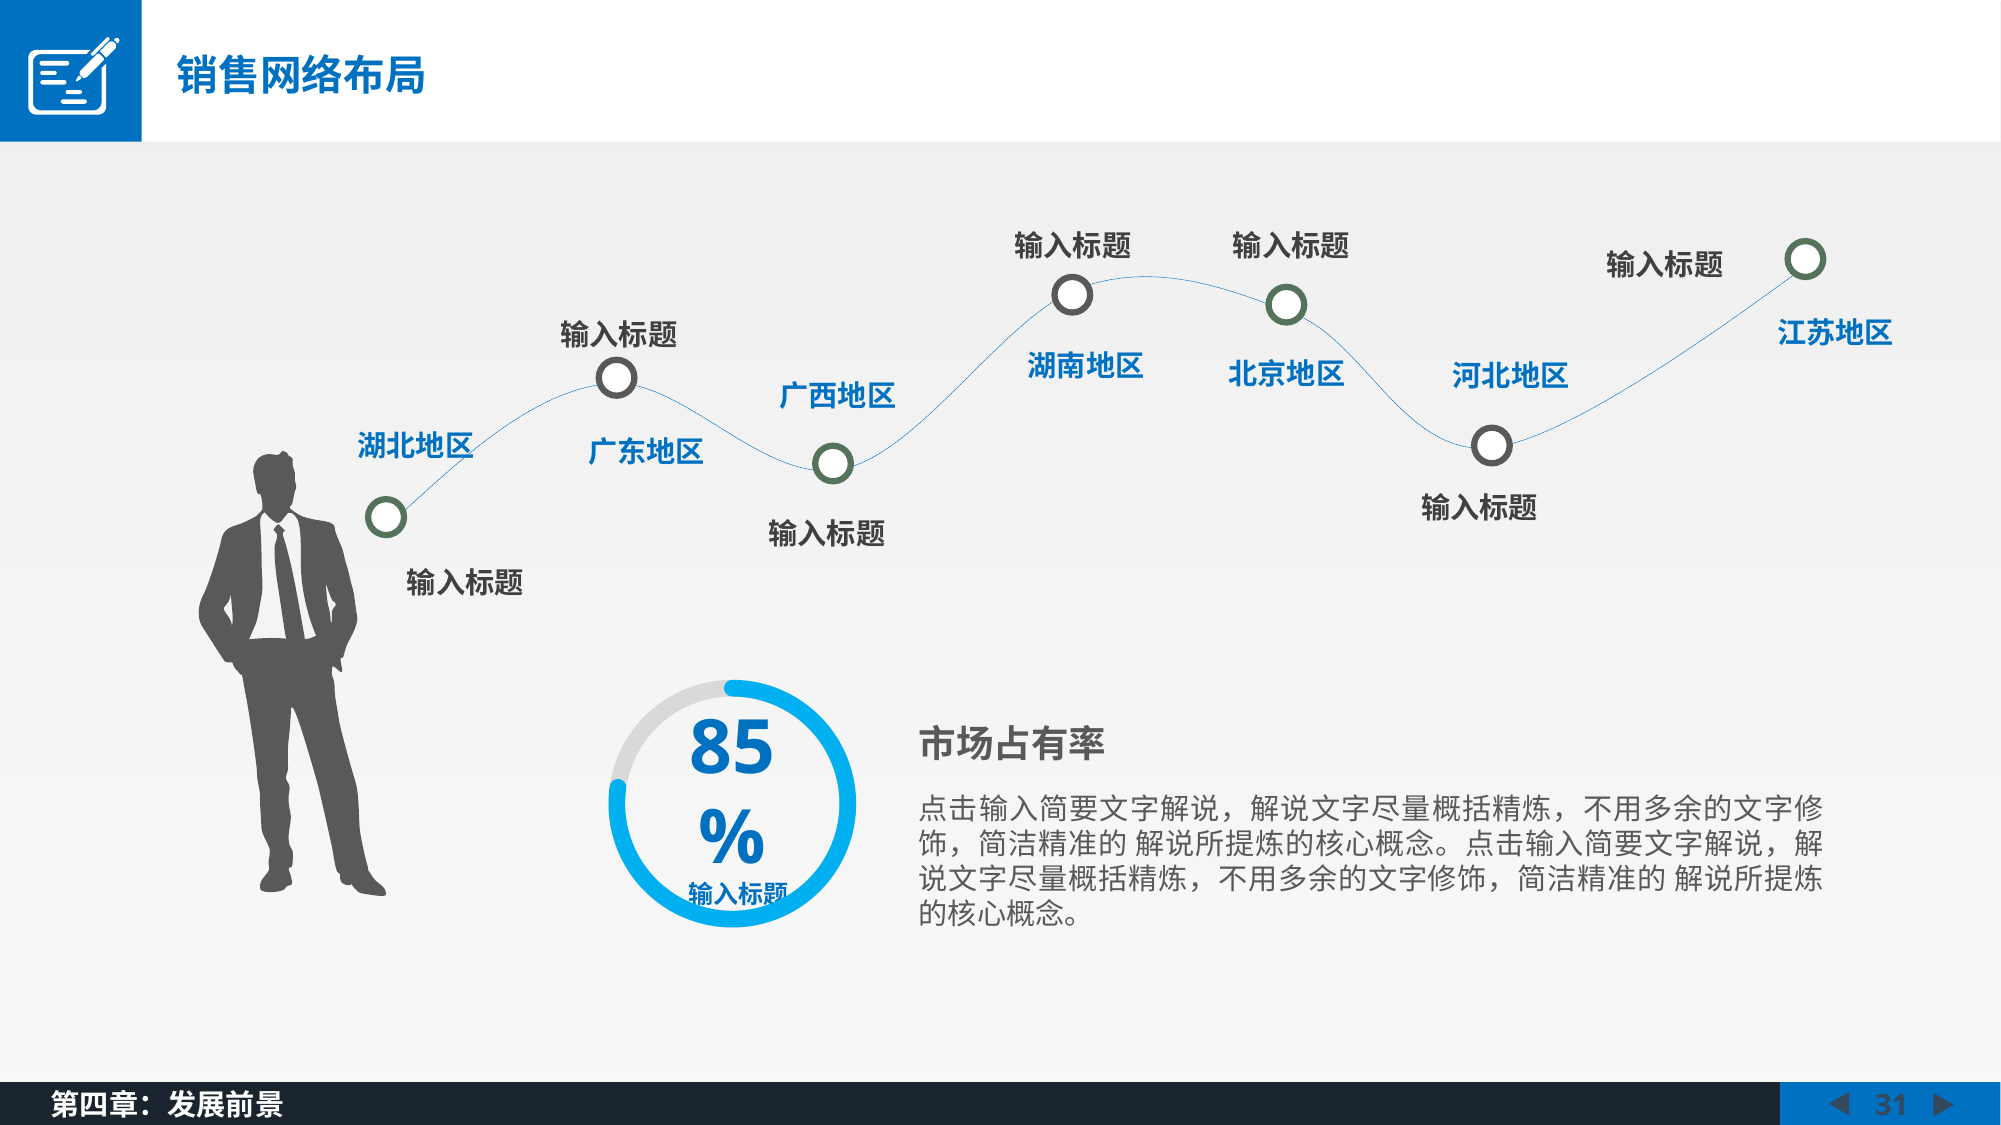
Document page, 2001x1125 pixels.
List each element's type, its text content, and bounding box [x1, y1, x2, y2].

text_box [366, 497, 407, 538]
text_box 输入标题 [545, 309, 693, 359]
text_box [0, 0, 144, 144]
text_box 85% 输入标题 [614, 686, 850, 922]
text_box [616, 687, 849, 920]
text_box [1052, 274, 1093, 315]
text_box 广西地区 [764, 370, 912, 421]
text_box 输入标题 [1591, 238, 1739, 289]
text_box 输入标题 [999, 219, 1147, 270]
text_box 输入标题 [1406, 482, 1554, 532]
text_box 湖北地区 [342, 420, 490, 471]
text_box 输入标题 [753, 507, 901, 558]
text_box 市场占有率 点击输入简要文字解说，解说文字尽量概括精炼，不用多余的文字修饰，简洁精准的 解说所提炼的核心概念。点击输入简要文字解说，解说文字尽量概括精炼，不用多余的文字修饰，简洁精准的 解说所提炼的核心概念。 [904, 712, 1839, 938]
text_box [1266, 284, 1307, 325]
text_box 第四章：发展前景 [0, 1078, 339, 1125]
text_box [404, 382, 716, 514]
text_box [28, 49, 107, 115]
text_box 江苏地区 [1762, 307, 1909, 357]
text_box [339, 1080, 1778, 1125]
text_box [144, 0, 2001, 144]
text_box 北京地区 [1213, 348, 1361, 398]
text_box [1471, 425, 1512, 466]
text_box [721, 266, 1795, 473]
text_box 湖南地区 [1012, 339, 1160, 390]
text_box [75, 37, 120, 82]
text_box [198, 450, 386, 896]
text_box 河北地区 [1437, 350, 1585, 401]
text_box 31 [1779, 1078, 2001, 1125]
text_box [596, 359, 637, 398]
text_box 输入标题 [392, 556, 539, 607]
text_box 输入标题 [1218, 219, 1365, 270]
text_box [1785, 238, 1826, 280]
text_box 销售网络布局 [161, 59, 859, 138]
text_box [813, 443, 853, 484]
text_box 广东地区 [573, 425, 721, 476]
